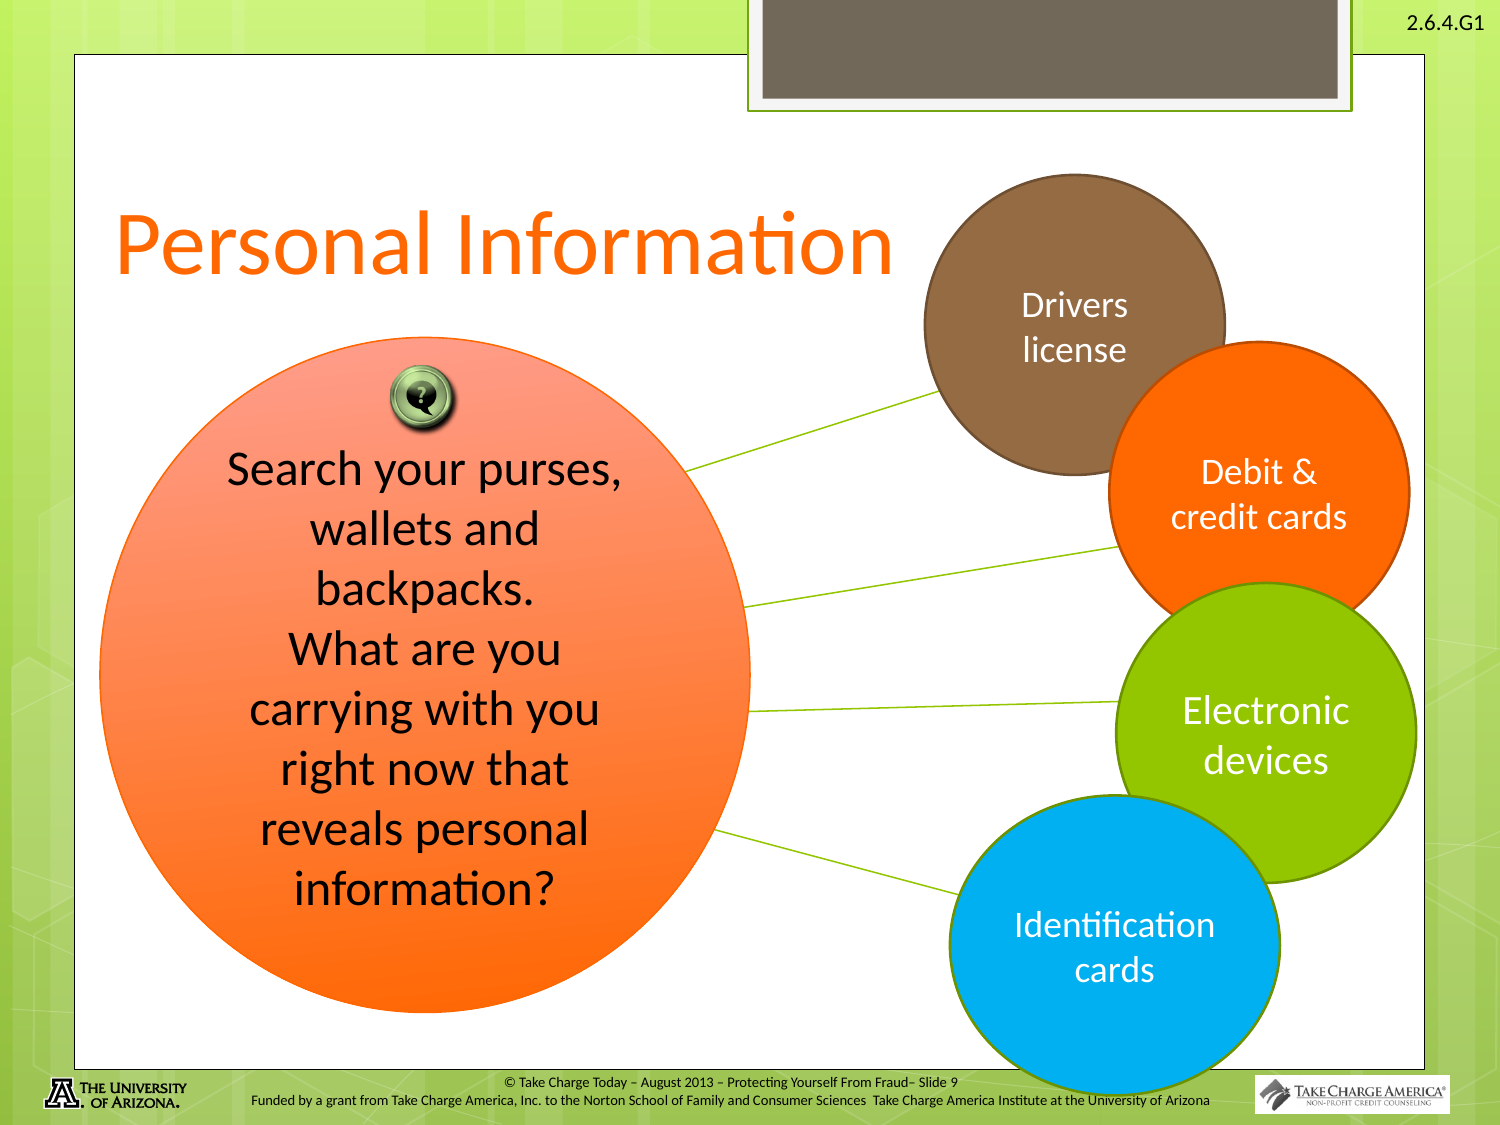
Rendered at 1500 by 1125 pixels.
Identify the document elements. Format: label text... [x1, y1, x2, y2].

text_box Debit & credit cards [1107, 340, 1411, 610]
text_box Search your purses, wallets and backpacks. What are you carrying with you right now that reveals personal information? [99, 336, 751, 1014]
text_box Electronic devices [1114, 581, 1418, 885]
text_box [674, 363, 1026, 476]
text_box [712, 699, 1176, 713]
title Personal Information [99, 112, 1253, 300]
picture [388, 363, 462, 437]
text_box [712, 537, 1176, 613]
text_box Drivers license [923, 173, 1227, 477]
text_box Identification cards [948, 794, 1282, 1097]
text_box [649, 812, 1026, 913]
